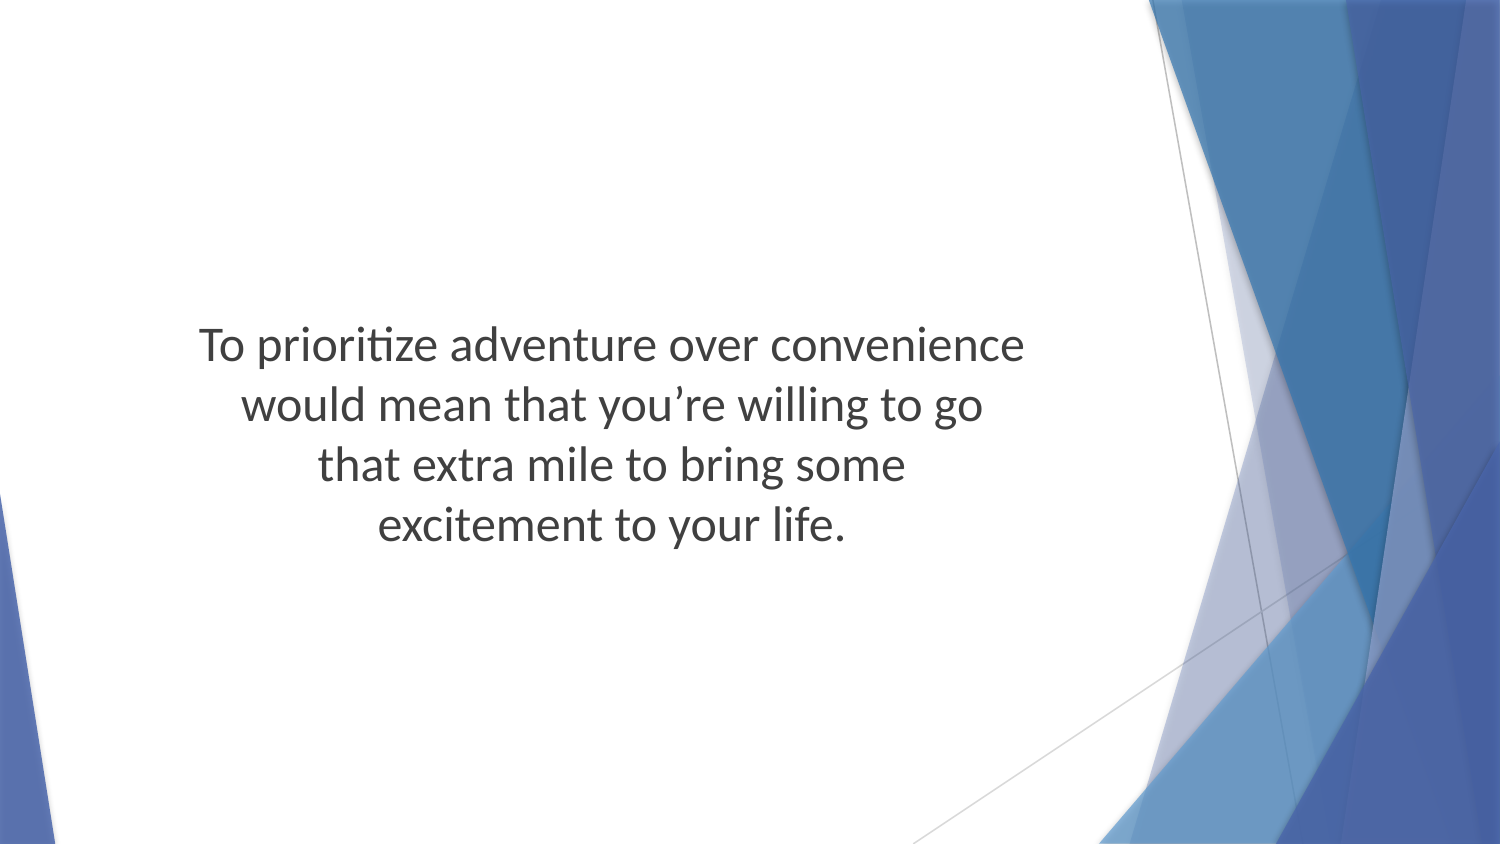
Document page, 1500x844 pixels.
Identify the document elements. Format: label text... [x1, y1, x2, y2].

list To prioritize adventure over convenience would mean that you’re willing to go that extra mile to bring some excitement to your life. [83, 303, 1141, 611]
